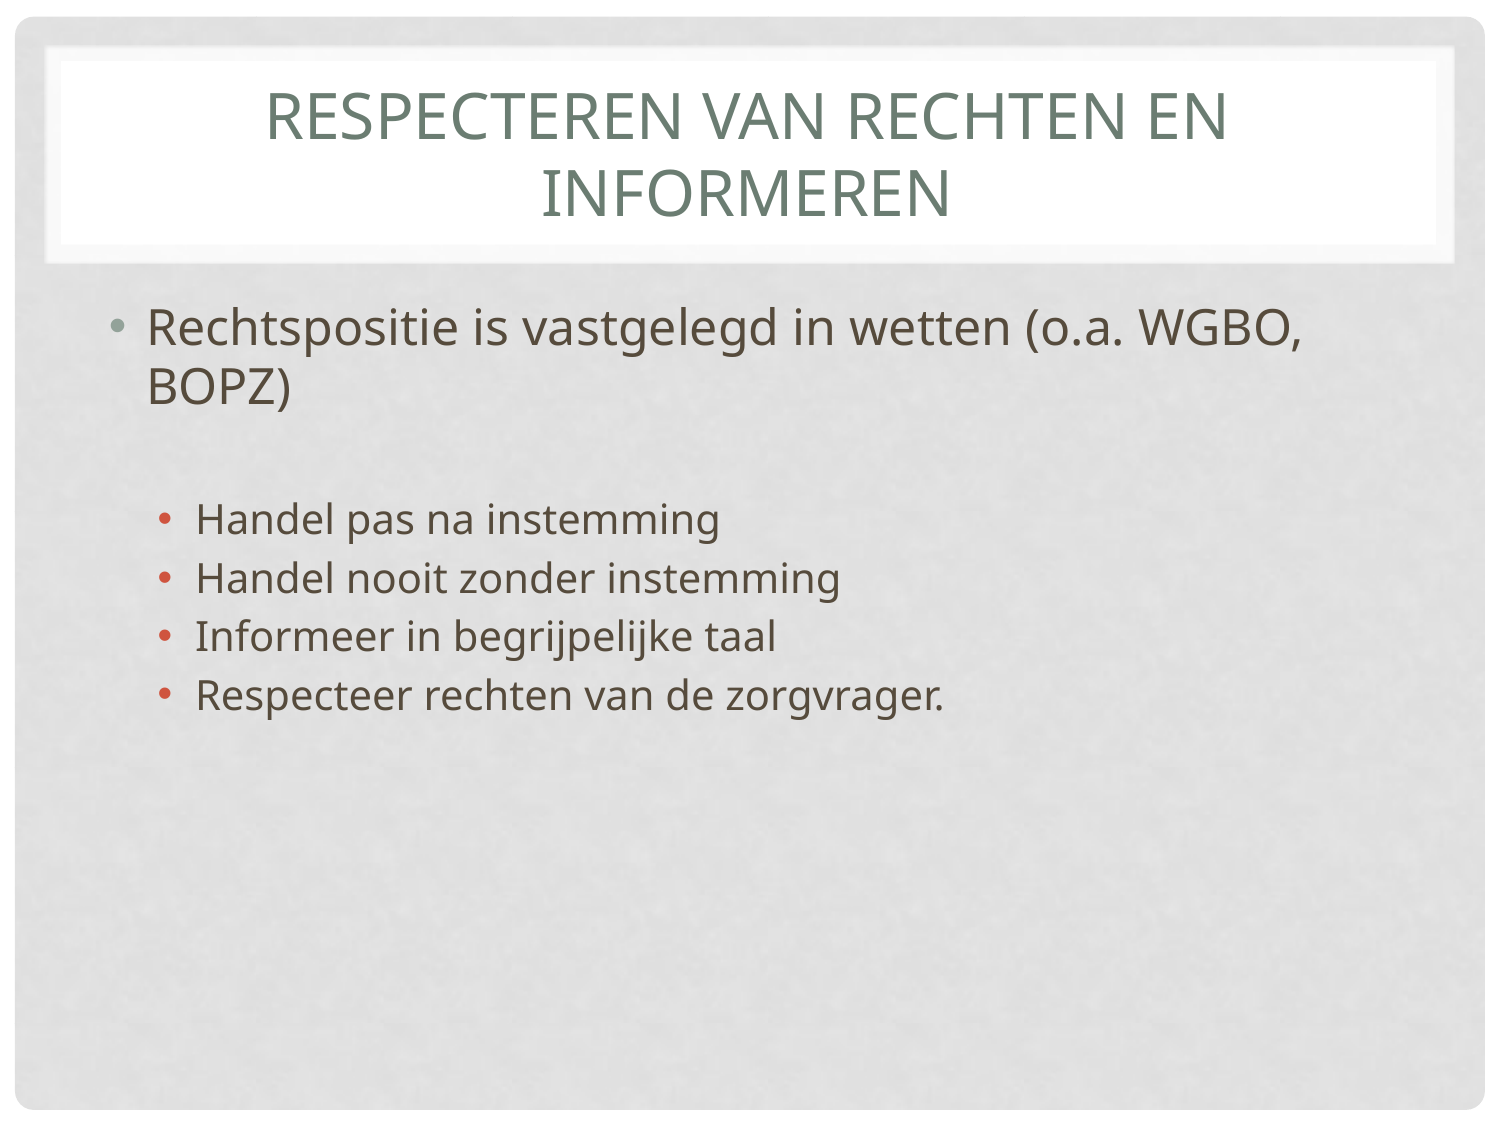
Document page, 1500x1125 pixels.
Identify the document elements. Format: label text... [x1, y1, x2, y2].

list Rechtspositie is vastgelegd in wetten (o.a. WGBO, BOPZ) Handel pas na instemming Handel nooit zonder instemming Informeer in begrijpelijke taal Respecteer rechten van de zorgvrager. [75, 287, 1425, 1005]
title Respecteren van rechten en informeren [69, 66, 1425, 238]
